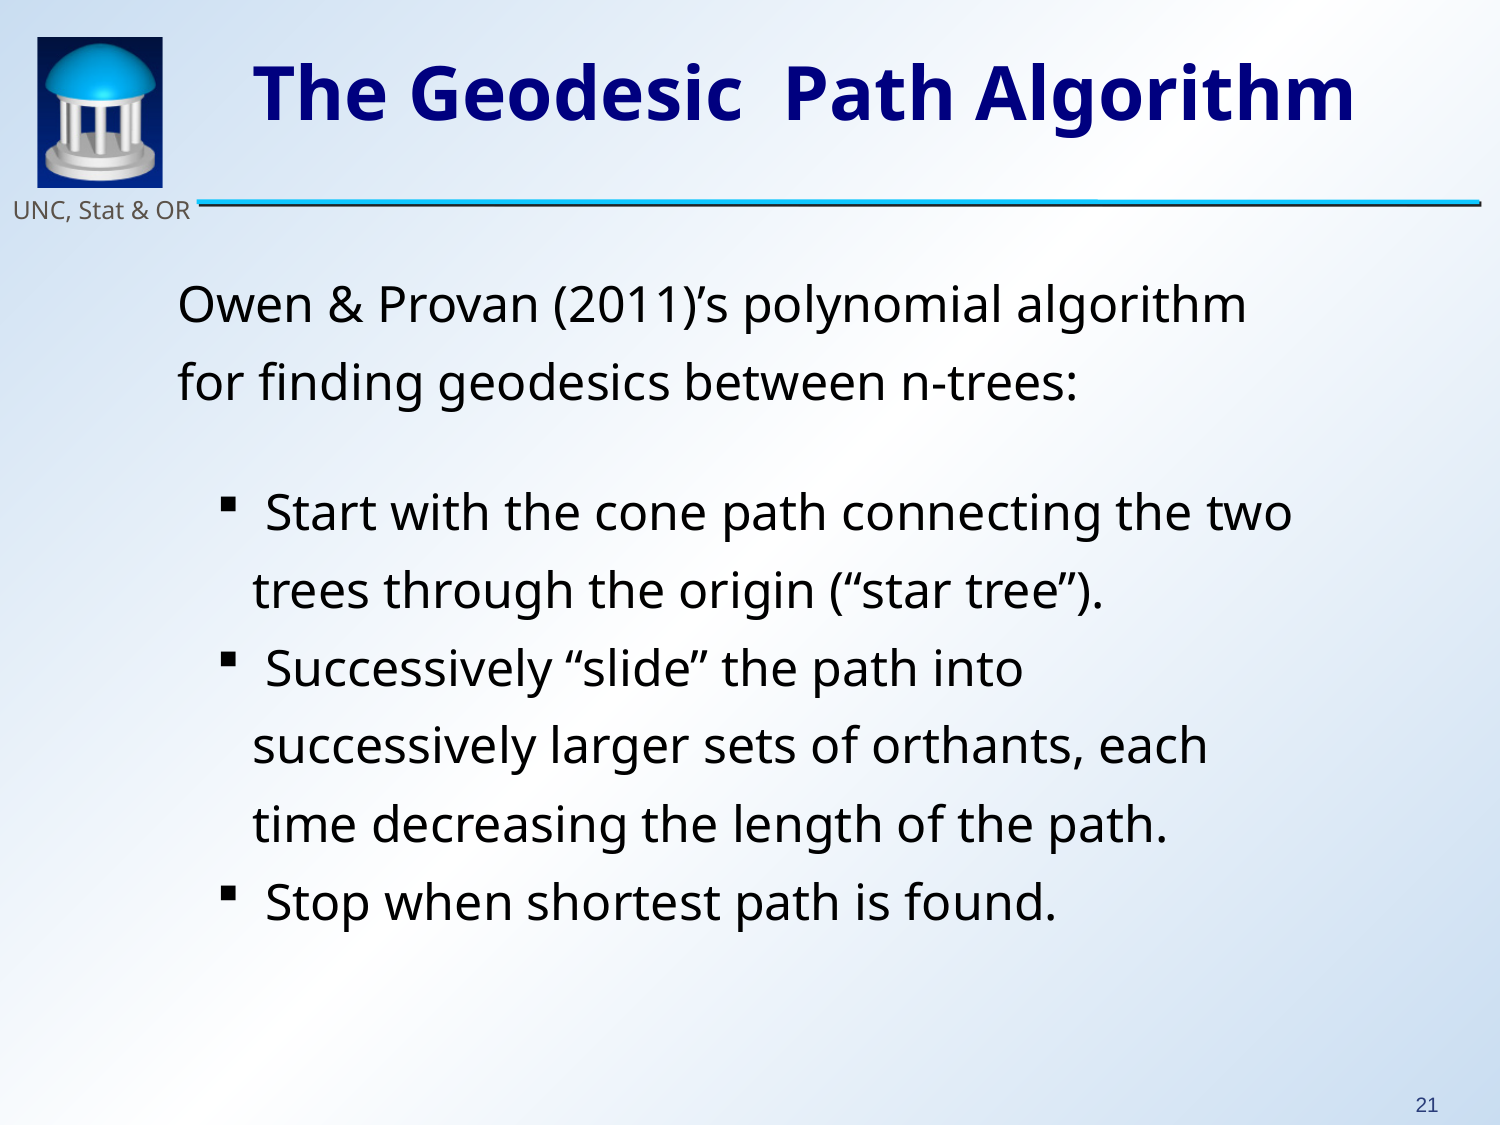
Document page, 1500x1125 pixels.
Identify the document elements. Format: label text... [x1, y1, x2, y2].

title The Geodesic Path Algorithm [224, 24, 1386, 156]
text_box Owen & Provan (2011)’s polynomial algorithm for finding geodesics between n-trees: Start with the cone path connecting the two trees through the origin (“star tree”). Successively “slide” the path into successively larger sets of orthants, each time decreasing the length of the path. Stop when shortest path is found. [87, 247, 1338, 1016]
